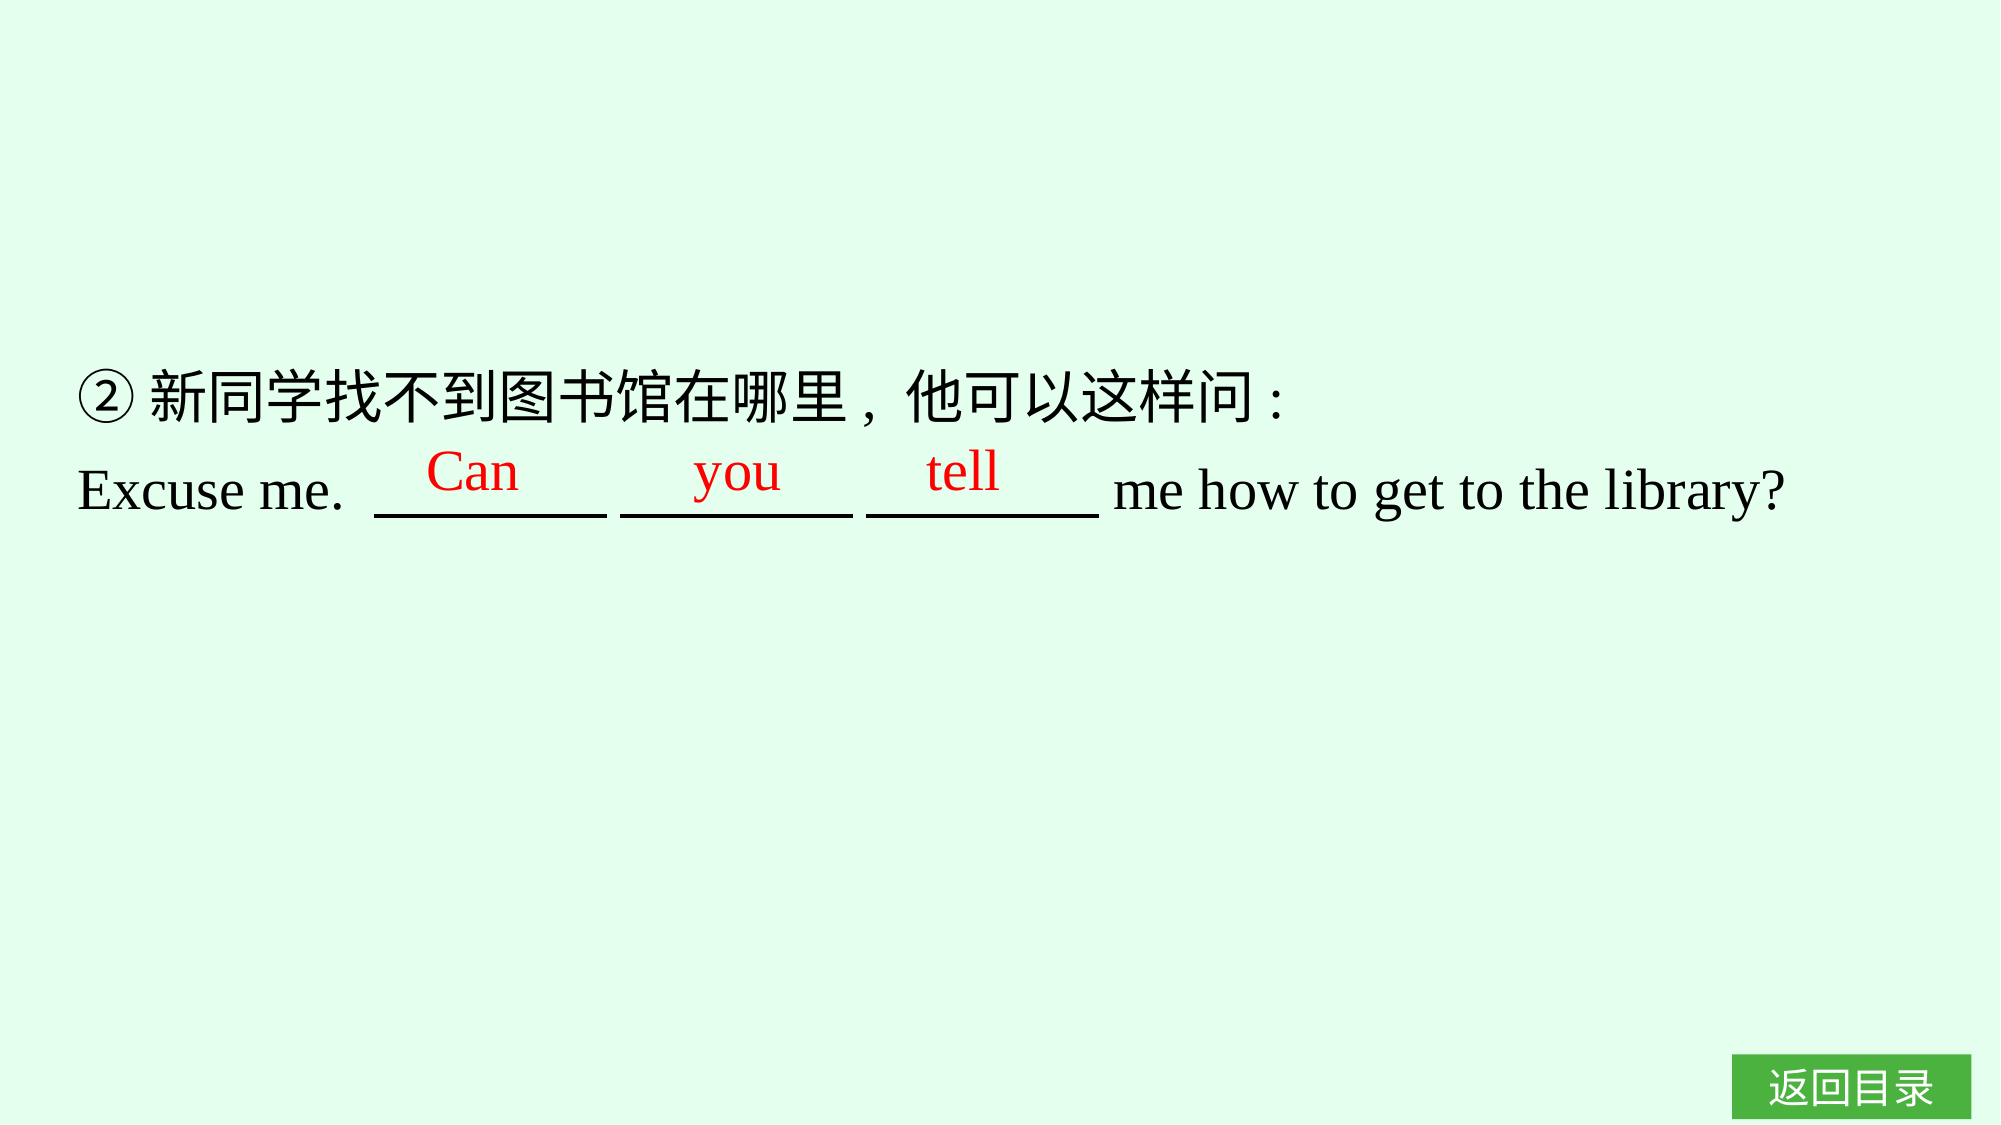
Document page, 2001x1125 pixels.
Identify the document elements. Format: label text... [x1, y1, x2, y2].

text_box Can you tell [411, 424, 1017, 510]
text_box ②新同学找不到图书馆在哪里, 他可以这样问: Excuse me. me how to get to the library? [62, 331, 1938, 529]
